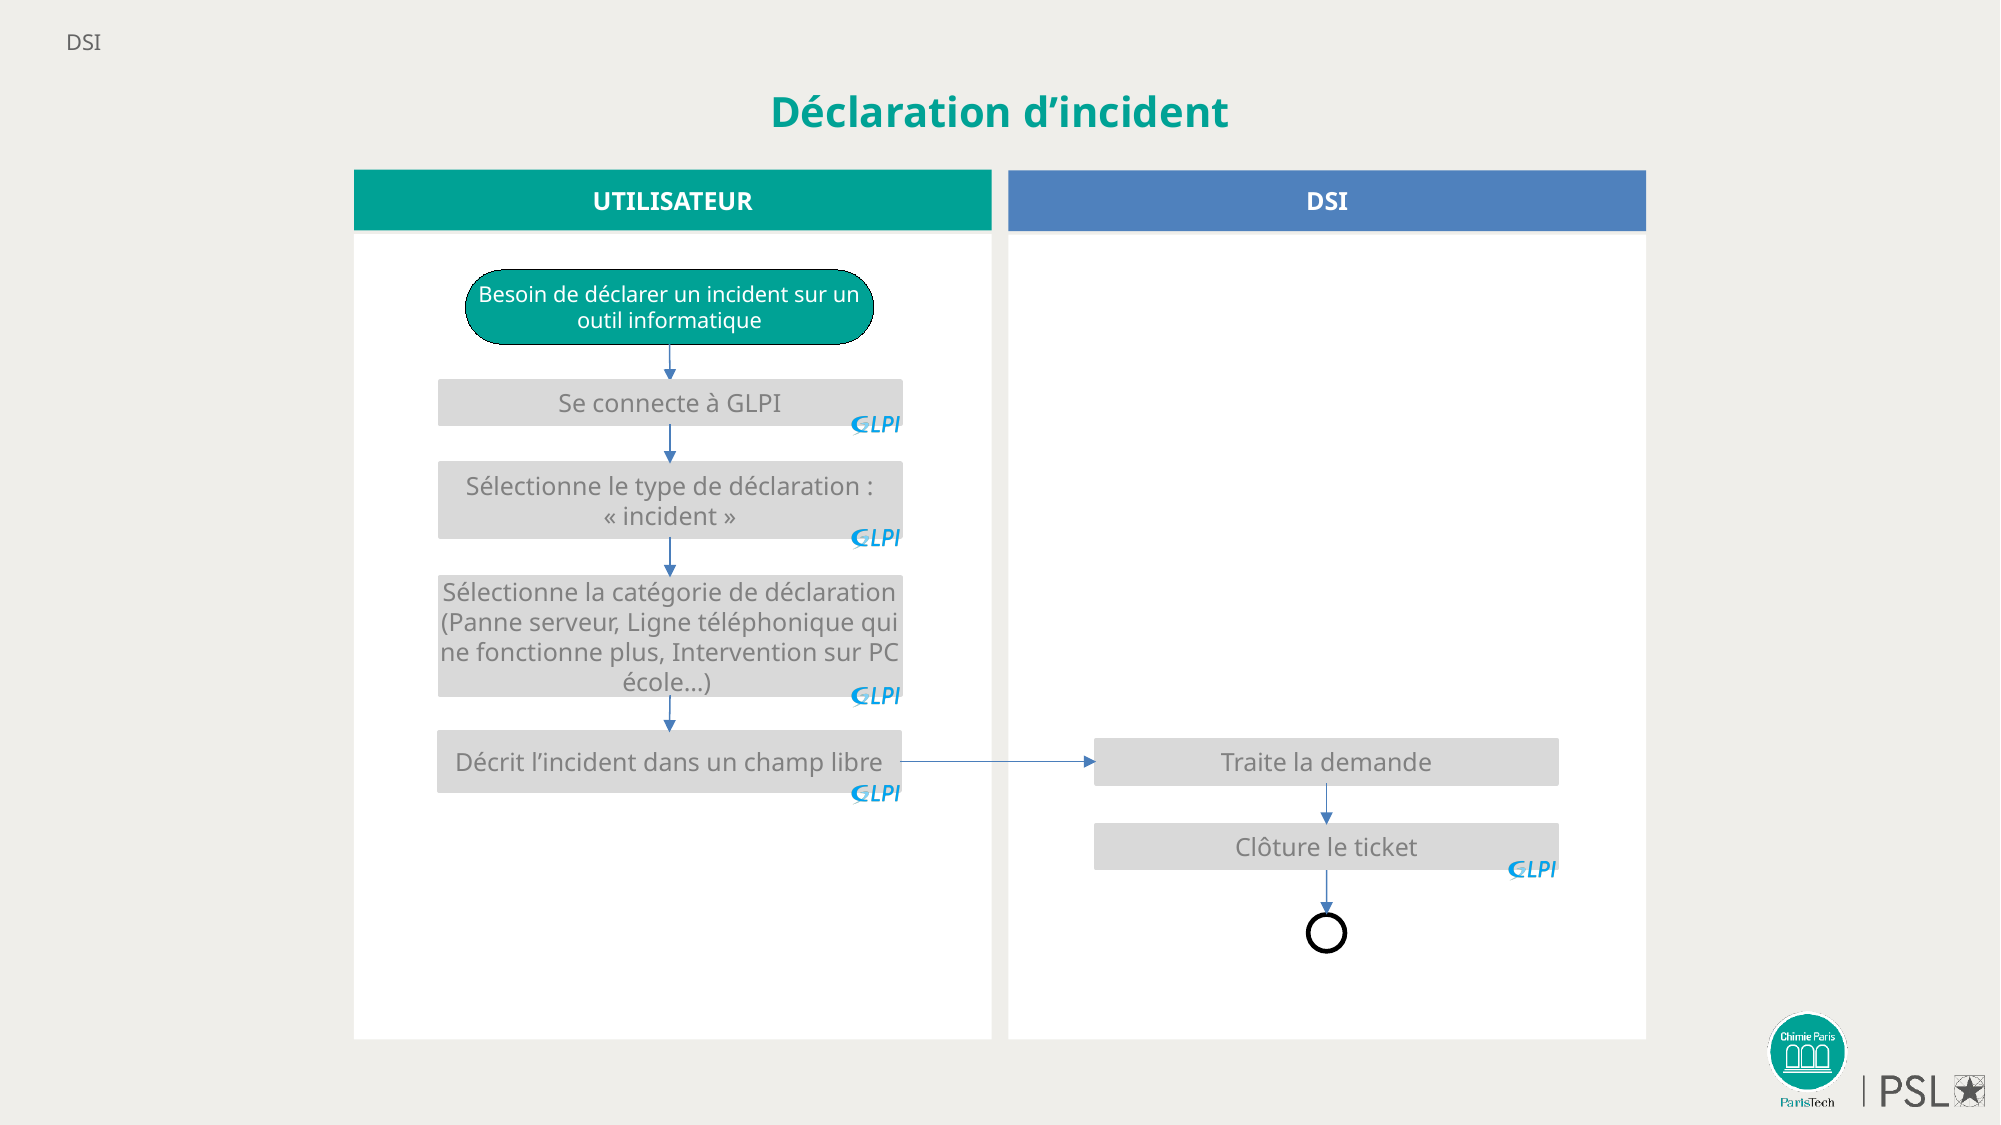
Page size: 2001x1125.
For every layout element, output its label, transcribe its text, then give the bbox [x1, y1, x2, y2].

picture [1767, 1011, 1985, 1107]
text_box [353, 169, 1647, 1040]
list DSI [50, 19, 1047, 55]
title Déclaration d’incident [149, 75, 1851, 147]
